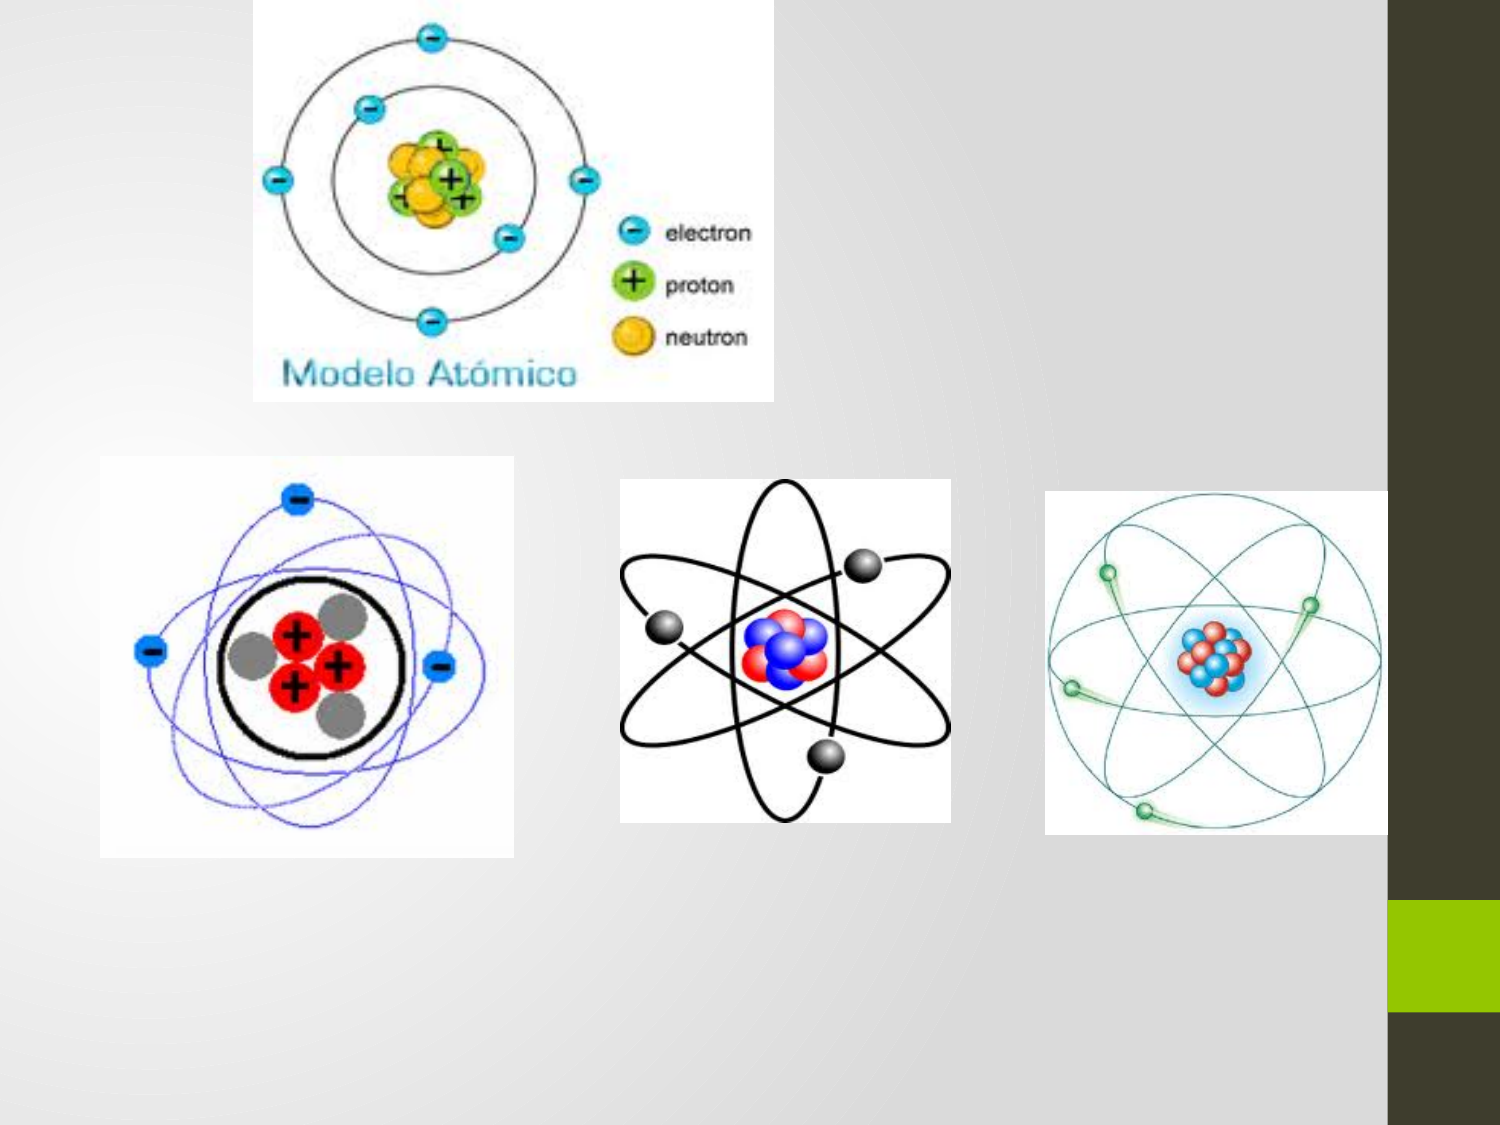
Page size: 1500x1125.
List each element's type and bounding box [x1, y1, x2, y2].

picture [619, 479, 952, 823]
picture [99, 455, 515, 859]
picture [1044, 491, 1389, 835]
picture [253, 0, 775, 403]
